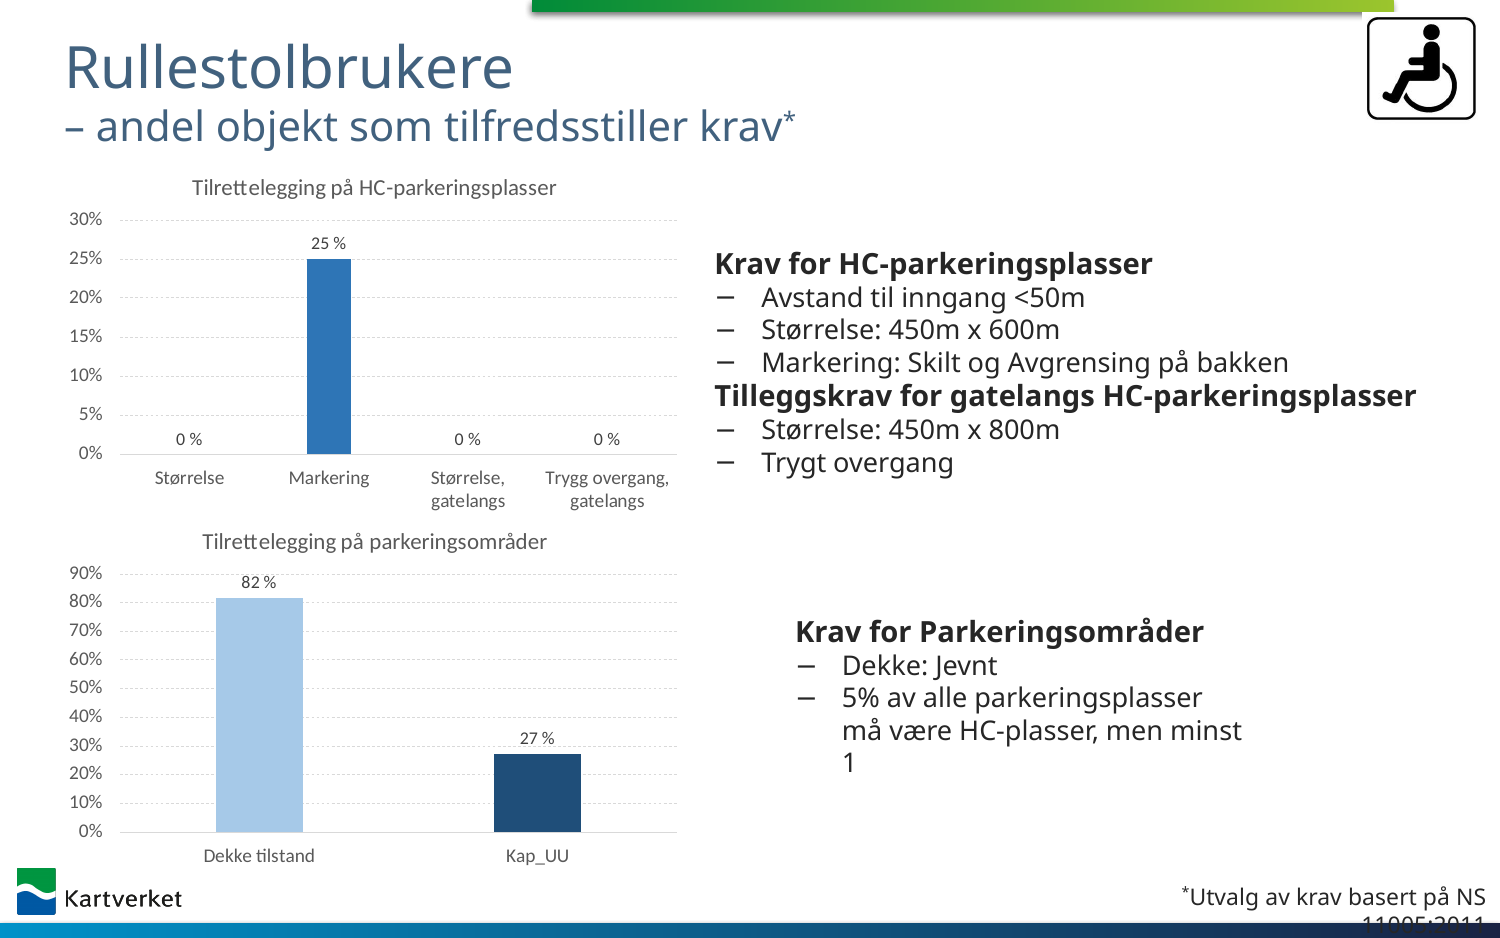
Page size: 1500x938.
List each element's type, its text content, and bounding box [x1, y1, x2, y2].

text_box Krav for Parkeringsområder Dekke: Jevnt 5% av alle parkeringsplasser må være HC-plasser, men minst 1 [780, 605, 1261, 786]
text_box Krav for HC-parkeringsplasser Avstand til inngang <50m Størrelse: 450m x 600m Markering: Skilt og Avgrensing på bakken Tilleggskrav for gatelangs HC-parkeringsplasser Størrelse: 450m x 800m Trygt overgang [699, 237, 1433, 485]
picture [62, 520, 688, 874]
text_box *Utvalg av krav basert på NS 11005:2011 [1068, 873, 1500, 938]
picture [62, 166, 688, 519]
picture [1362, 12, 1481, 126]
text_box Rullestolbrukere – andel objekt som tilfredsstiller krav* [49, 25, 1431, 158]
